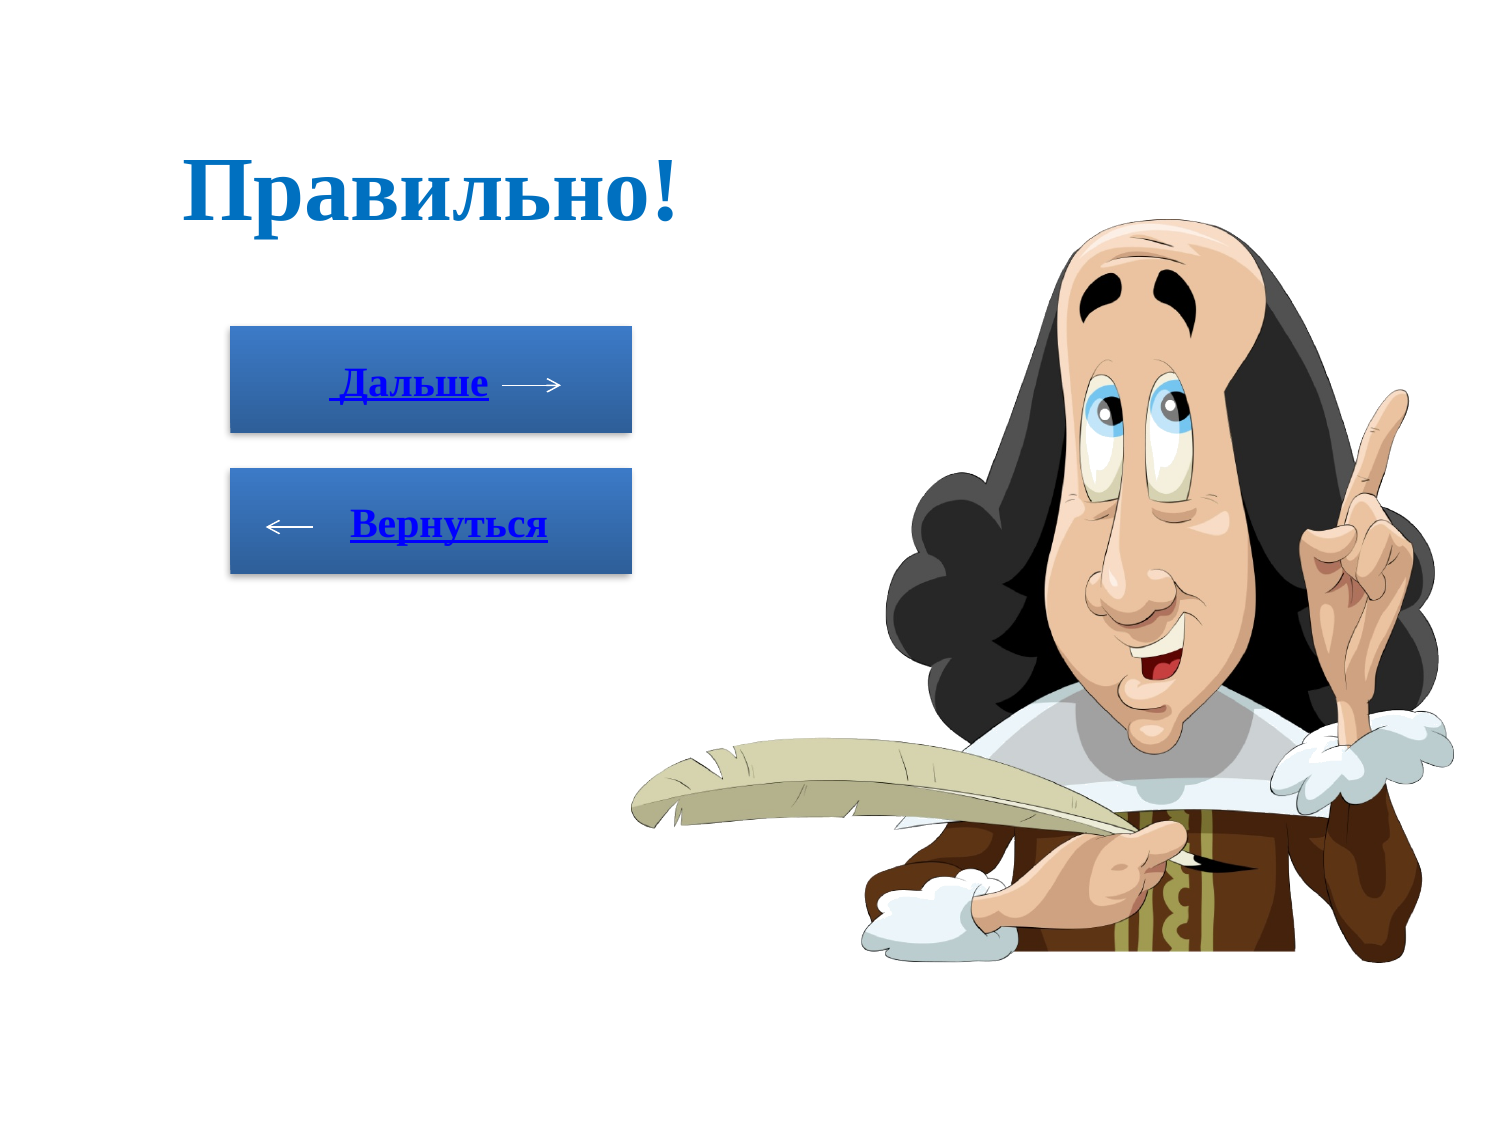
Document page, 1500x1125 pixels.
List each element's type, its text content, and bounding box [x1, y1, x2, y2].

title Правильно! [112, 90, 752, 278]
text_box Дальше [230, 326, 626, 433]
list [631, 219, 1454, 963]
text_box Вернуться [230, 467, 626, 575]
